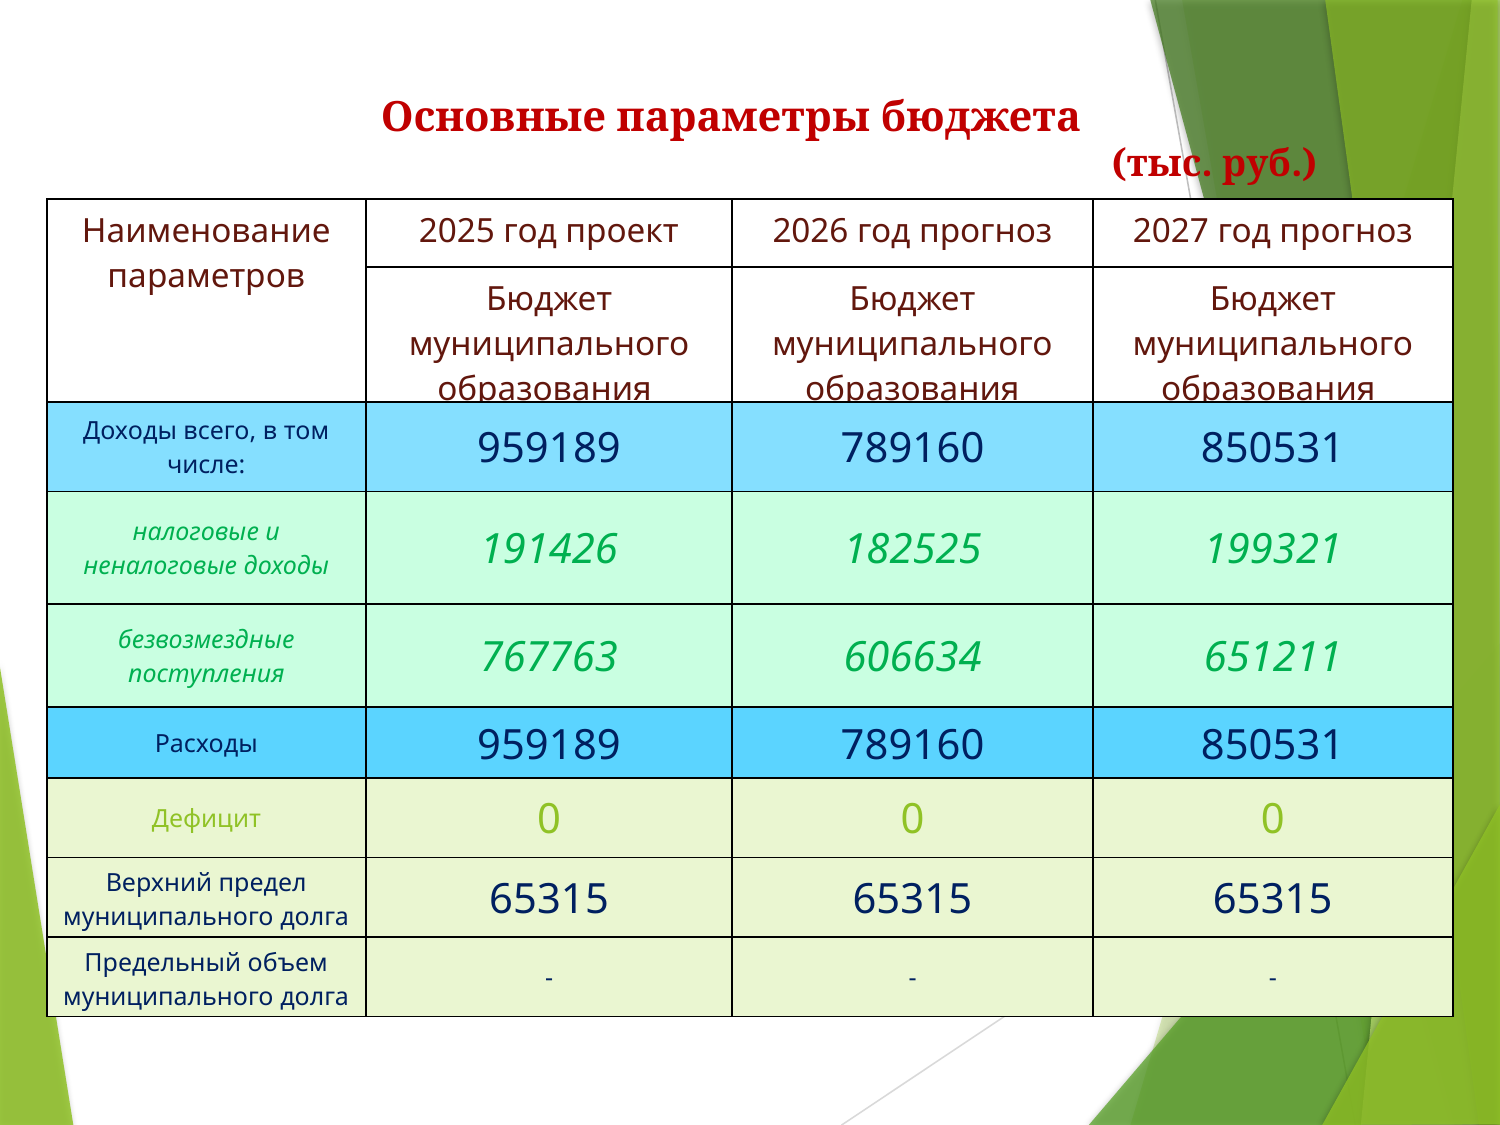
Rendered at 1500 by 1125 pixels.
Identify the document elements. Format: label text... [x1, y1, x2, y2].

text_box Основные параметры бюджета (тыс. руб.) [46, 23, 1465, 71]
table_cell 789160 [733, 403, 1092, 491]
table_cell 0 [733, 779, 1092, 857]
table_cell 191426 [367, 492, 731, 603]
table_cell 65315 [733, 858, 1092, 936]
table_cell Расходы [48, 708, 365, 777]
table_cell - [1094, 938, 1452, 1016]
table_cell 959189 [367, 403, 731, 491]
table_cell 651211 [1094, 605, 1452, 706]
table_header 2027 год прогноз [1094, 200, 1452, 266]
table_cell 65315 [1094, 858, 1452, 936]
table_cell Верхний предел муниципального долга [48, 858, 365, 936]
table_header 2026 год прогноз [733, 200, 1092, 266]
table_cell - [367, 938, 731, 1016]
table_cell 0 [367, 779, 731, 857]
table_cell Бюджет муниципального образования [367, 268, 731, 401]
table_cell - [733, 938, 1092, 1016]
table_cell Бюджет муниципального образования [1094, 268, 1452, 401]
table_cell Предельный объем муниципального долга [48, 938, 365, 1016]
table_cell 199321 [1094, 492, 1452, 603]
table_cell Дефицит [48, 779, 365, 857]
table_cell 789160 [733, 708, 1092, 777]
table_cell 959189 [367, 708, 731, 777]
table_cell 606634 [733, 605, 1092, 706]
table_cell 182525 [733, 492, 1092, 603]
table_cell налоговые и неналоговые доходы [48, 492, 365, 603]
table_cell Доходы всего, в том числе: [48, 403, 365, 491]
table_cell 850531 [1094, 708, 1452, 777]
table_cell безвозмездные поступления [48, 605, 365, 706]
table_cell 767763 [367, 605, 731, 706]
table_cell 0 [1094, 779, 1452, 857]
table_header Наименование параметров [48, 200, 365, 401]
table_header 2025 год проект [367, 200, 731, 266]
table_cell 65315 [367, 858, 731, 936]
table_cell 850531 [1094, 403, 1452, 491]
table_cell Бюджет муниципального образования [733, 268, 1092, 401]
